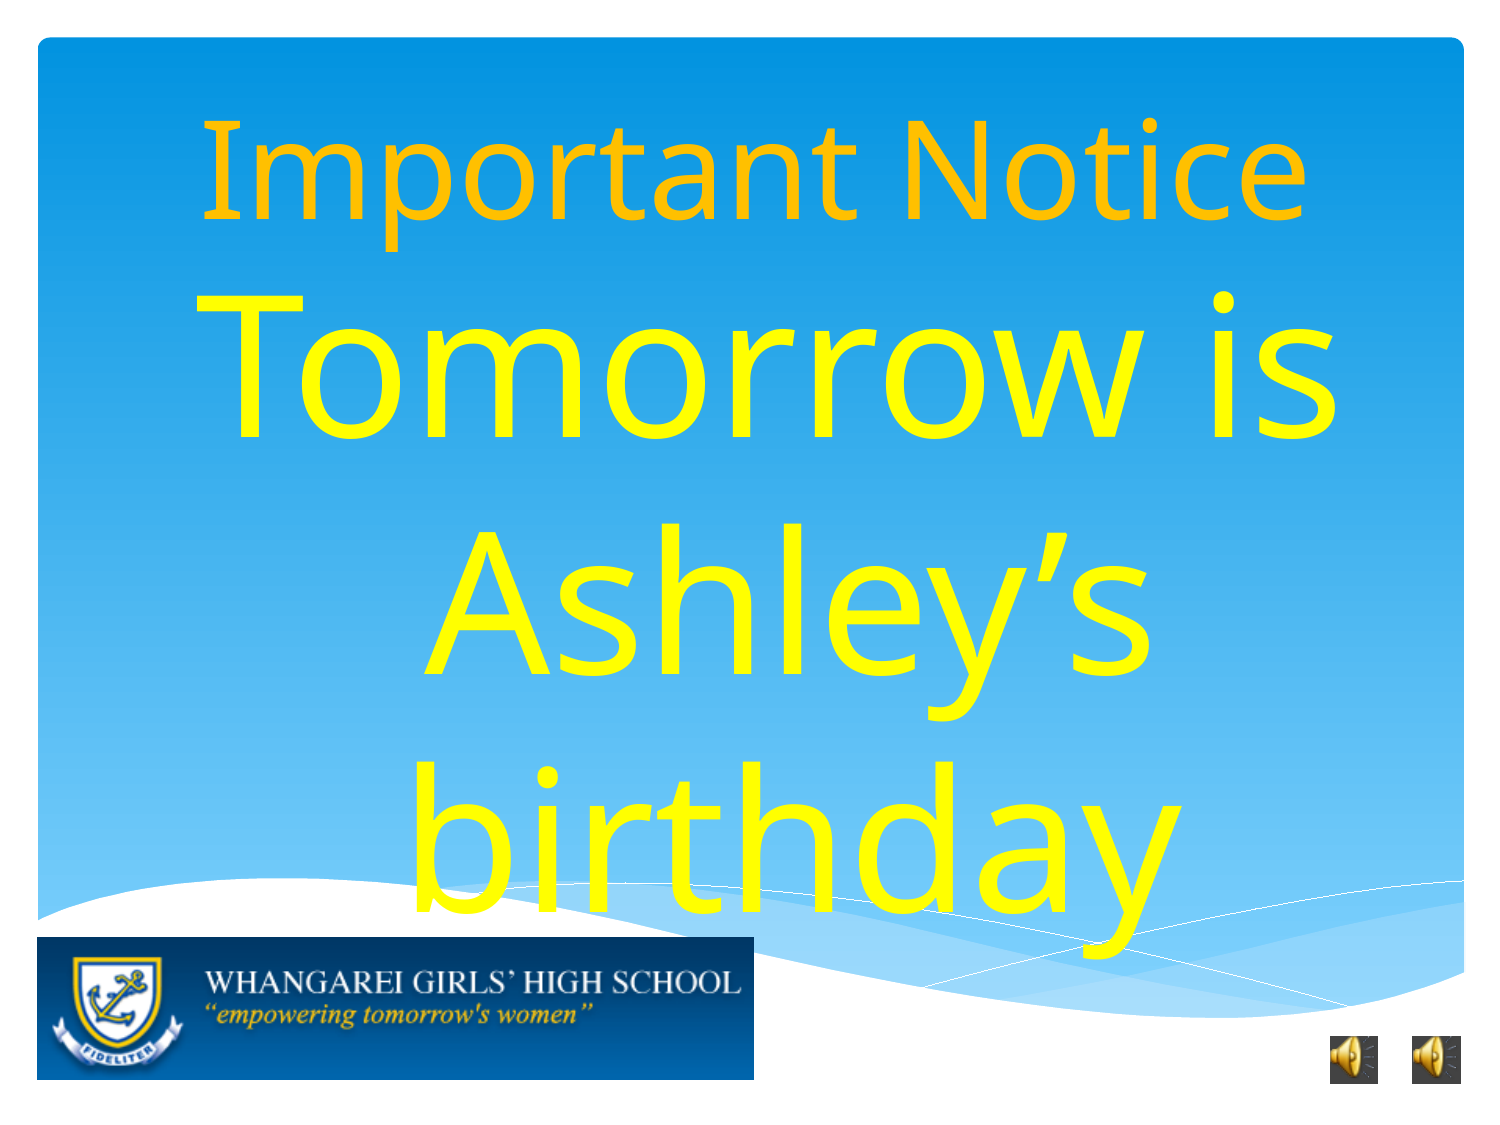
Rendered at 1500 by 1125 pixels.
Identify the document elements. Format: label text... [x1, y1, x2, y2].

picture [1328, 1034, 1380, 1086]
text_box Important Notice [149, 37, 1362, 255]
text_box Tomorrow is Ashley’s birthday [149, 231, 1391, 963]
picture [1411, 1034, 1462, 1086]
picture [37, 937, 754, 1080]
